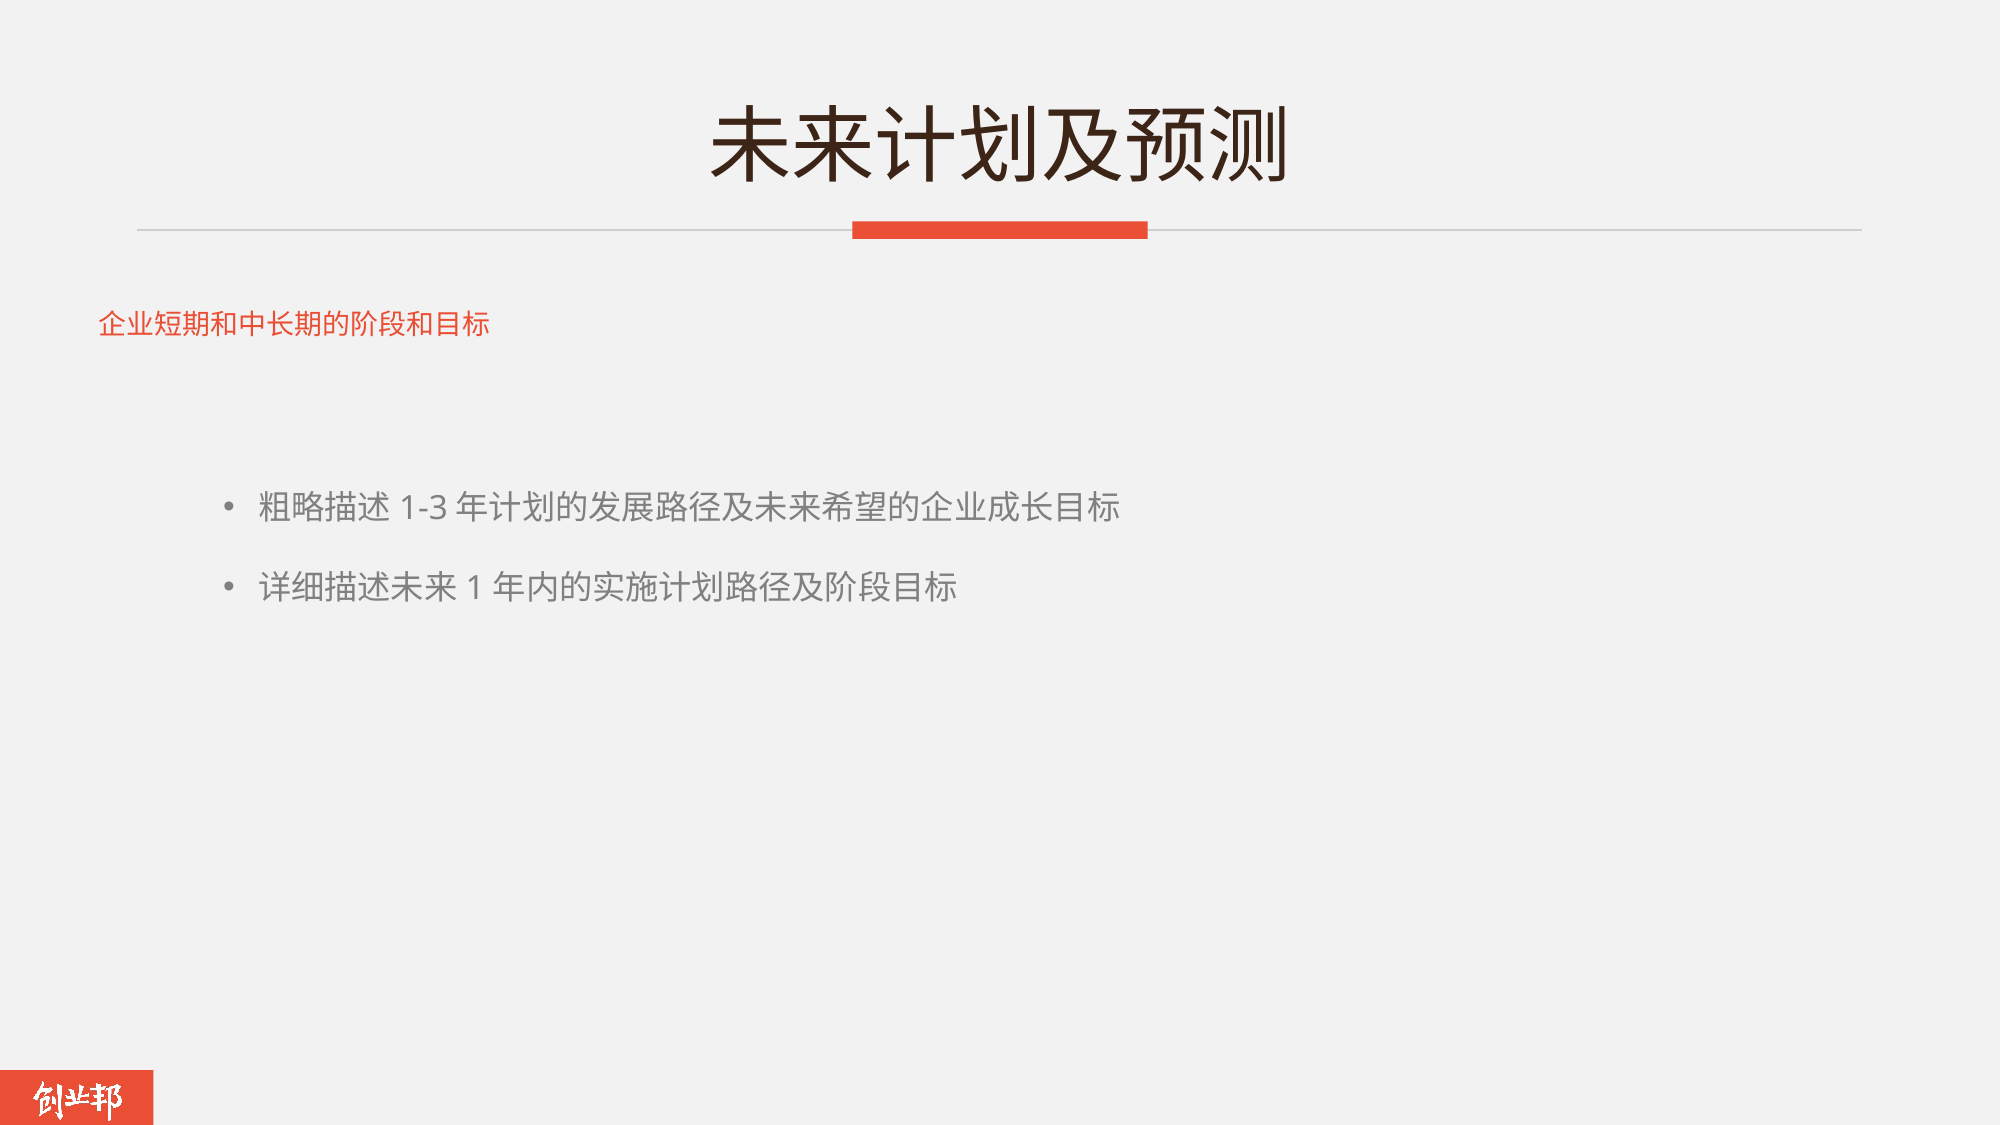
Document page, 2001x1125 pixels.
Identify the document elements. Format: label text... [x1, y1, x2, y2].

picture [27, 1075, 127, 1125]
text_box 企业短期和中长期的阶段和目标 [91, 282, 1442, 348]
title 未来计划及预测 [136, 59, 1863, 238]
text_box 粗略描述1-3年计划的发展路径及未来希望的企业成长目标 详细描述未来1年内的实施计划路径及阶段目标 [217, 440, 1597, 612]
